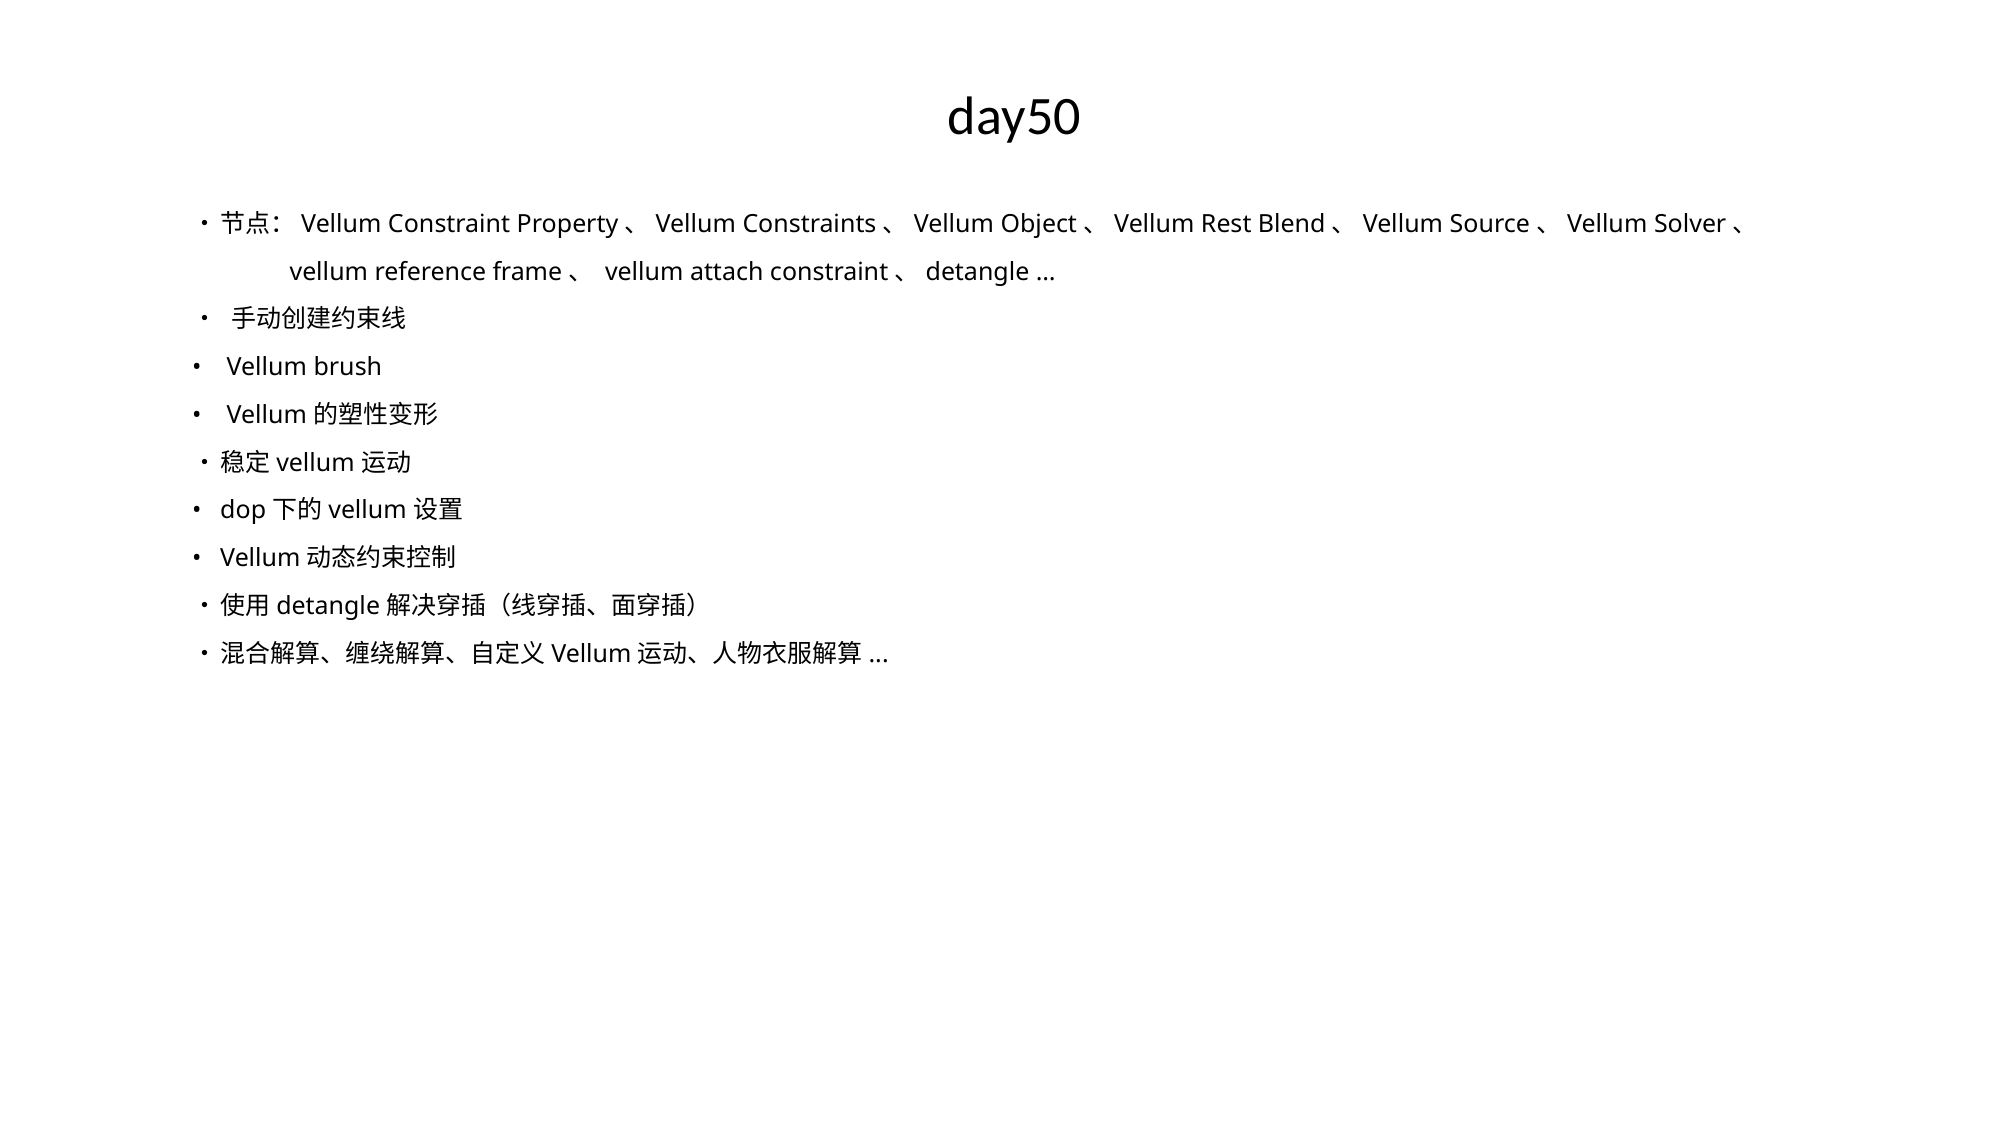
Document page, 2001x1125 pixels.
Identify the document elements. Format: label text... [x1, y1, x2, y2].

title day50 [543, 41, 1486, 154]
subtitle • 节点：Vellum Constraint Property、Vellum Constraints、Vellum Object、Vellum Rest Blend、Vellum Source、Vellum Solver、 vellum reference frame、 vellum attach constraint、detangle … • 手动创建约束线 • Vellum brush • Vellum的塑性变形 • 稳定vellum运动 • dop下的vellum设置 • Vellum动态约束控制 • 使用detangle解决穿插（线穿插、面穿插） • 混合解算、缠绕解算、自定义Vellum运动、人物衣服解算... [176, 203, 1815, 903]
